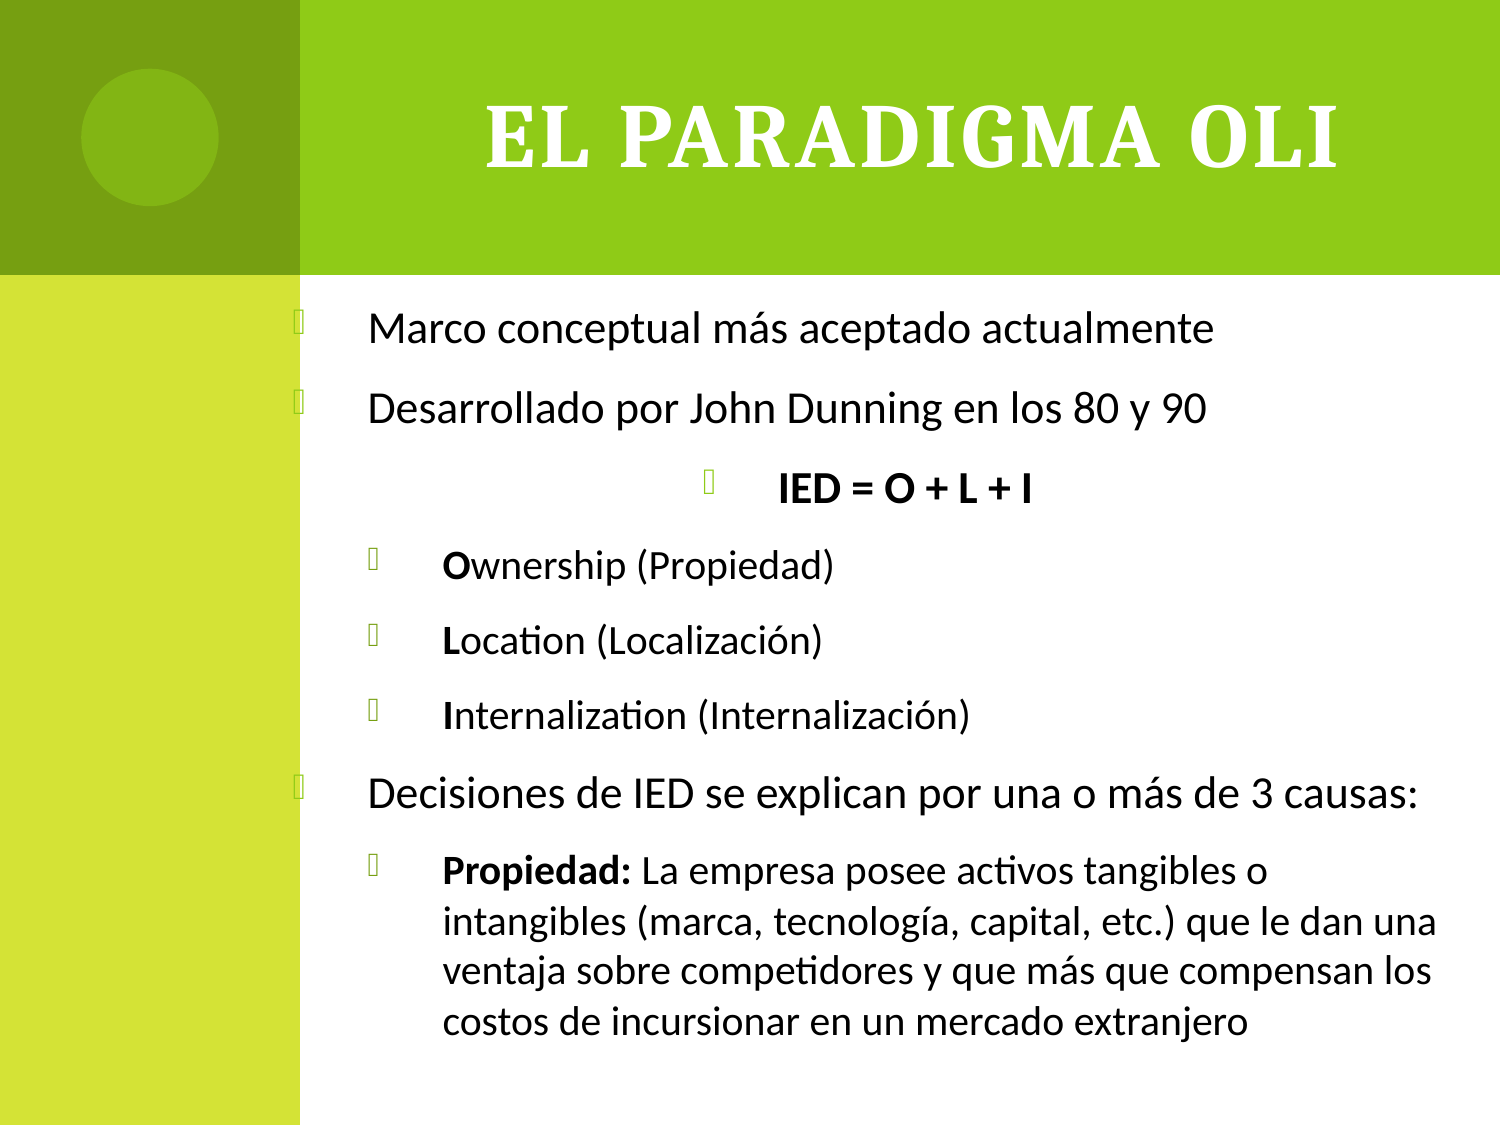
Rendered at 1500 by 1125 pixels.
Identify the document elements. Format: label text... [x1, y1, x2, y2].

list Marco conceptual más aceptado actualmente Desarrollado por John Dunning en los 80 y 90 IED = O + L + I Ownership (Propiedad) Location (Localización) Internalization (Internalización) Decisiones de IED se explican por una o más de 3 causas: Propiedad: La empresa posee activos tangibles o intangibles (marca, tecnología, capital, etc.) que le dan una ventaja sobre competidores y que más que compensan los costos de incursionar en un mercado extranjero [277, 290, 1459, 1071]
title El paradigma OLI [399, 37, 1425, 225]
